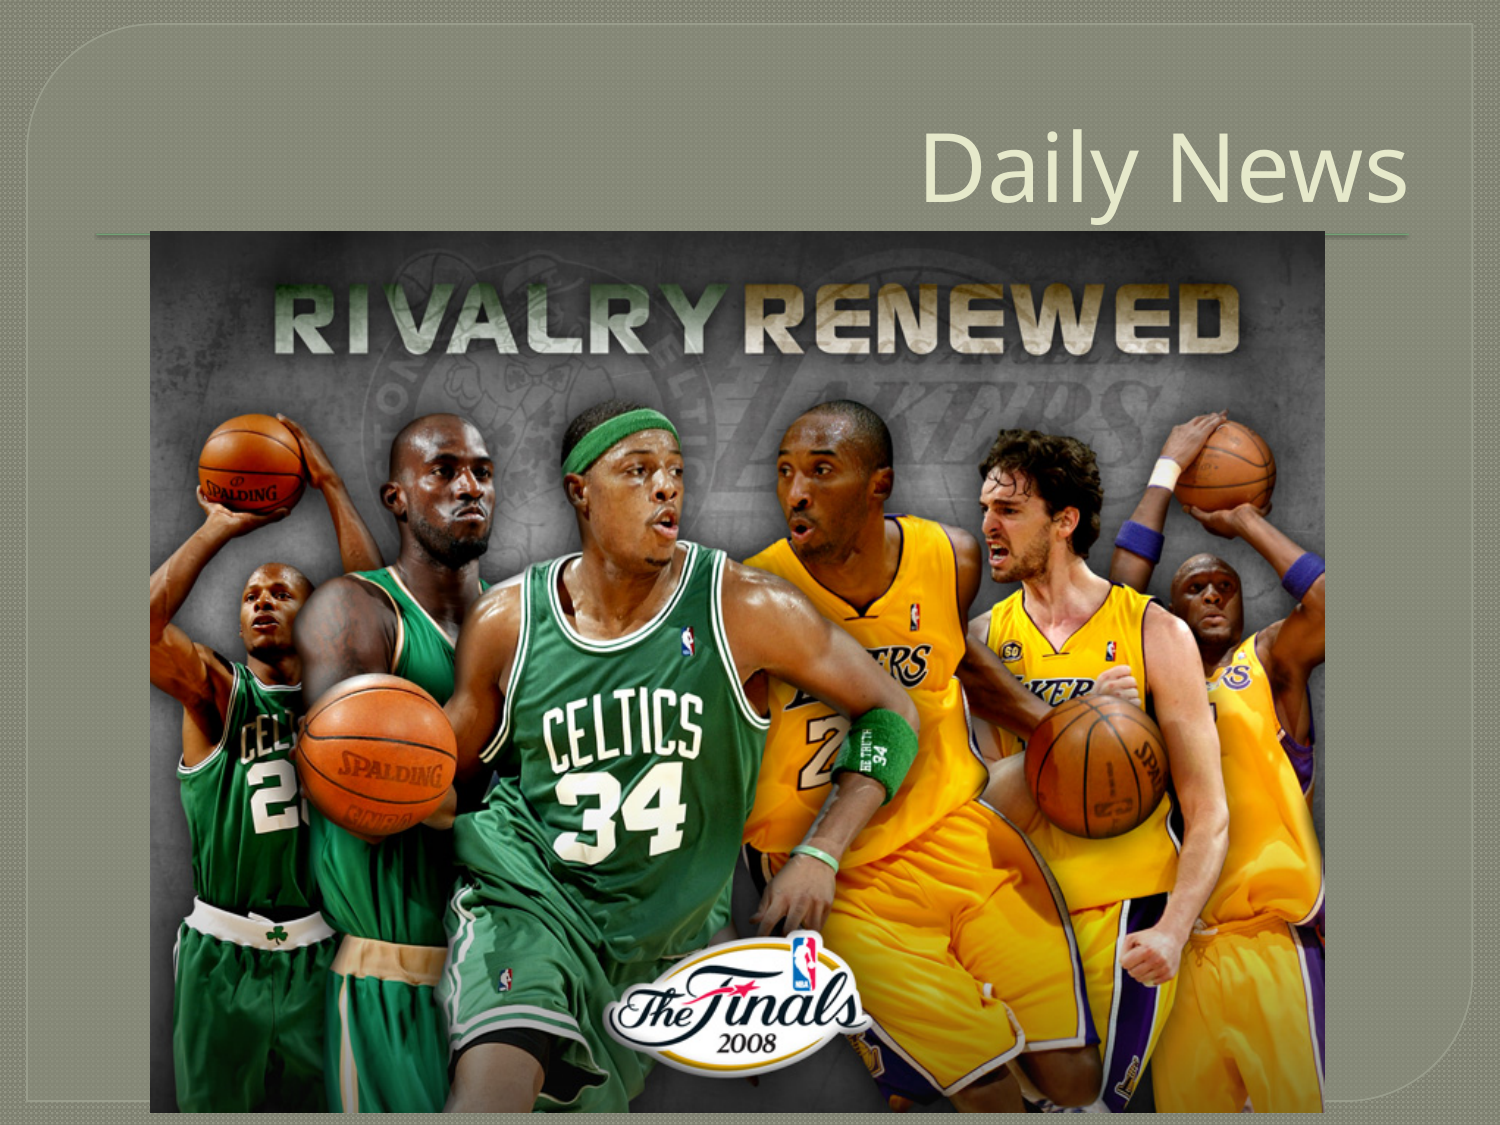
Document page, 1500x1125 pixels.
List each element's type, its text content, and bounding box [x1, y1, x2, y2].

picture [149, 230, 1326, 1113]
title Daily News [75, 41, 1425, 229]
